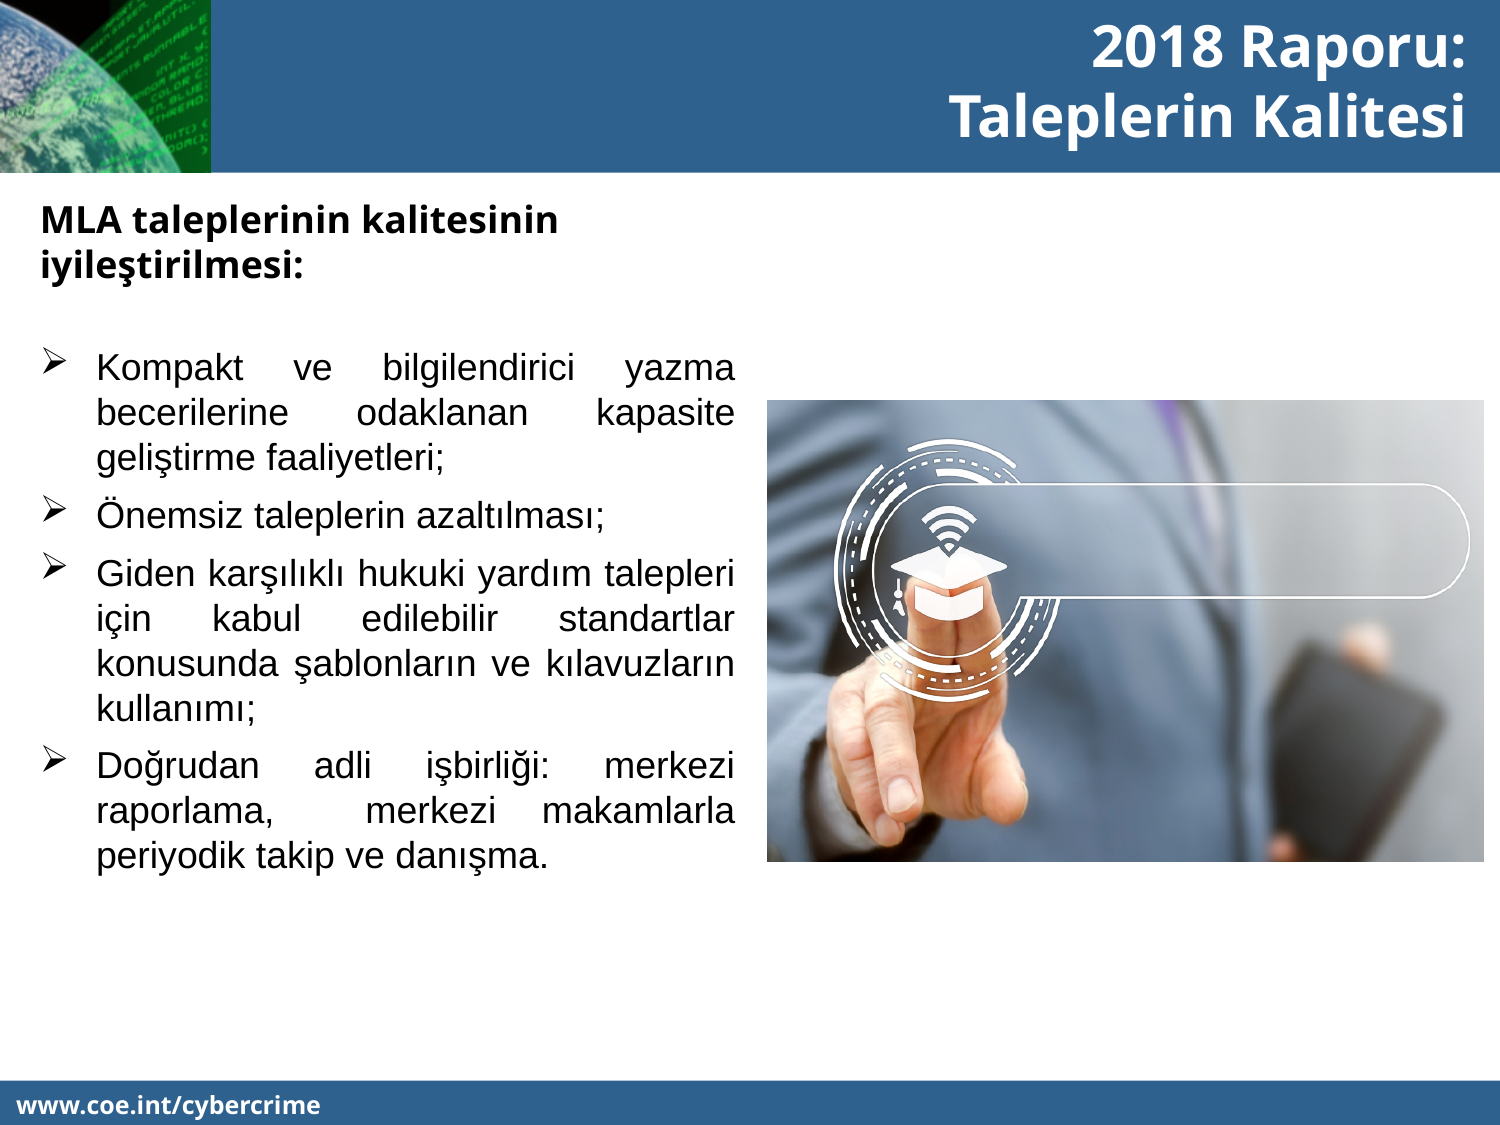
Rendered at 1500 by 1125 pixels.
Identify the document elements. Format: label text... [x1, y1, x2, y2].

text_box MLA taleplerinin kalitesinin iyileştirilmesi: Kompakt ve bilgilendirici yazma becerilerine odaklanan kapasite geliştirme faaliyetleri; Önemsiz taleplerin azaltılması; Giden karşılıklı hukuki yardım talepleri için kabul edilebilir standartlar konusunda şablonların ve kılavuzların kullanımı; Doğrudan adli işbirliği: merkezi raporlama, merkezi makamlarla periyodik takip ve danışma. [24, 188, 750, 884]
text_box www.coe.int/cybercrime [1, 1082, 1500, 1125]
text_box [214, 0, 1500, 175]
picture [0, 0, 212, 173]
text_box [0, 1079, 1500, 1125]
text_box 2018 Raporu: Taleplerin Kalitesi [230, 1, 1483, 157]
picture [766, 400, 1484, 863]
